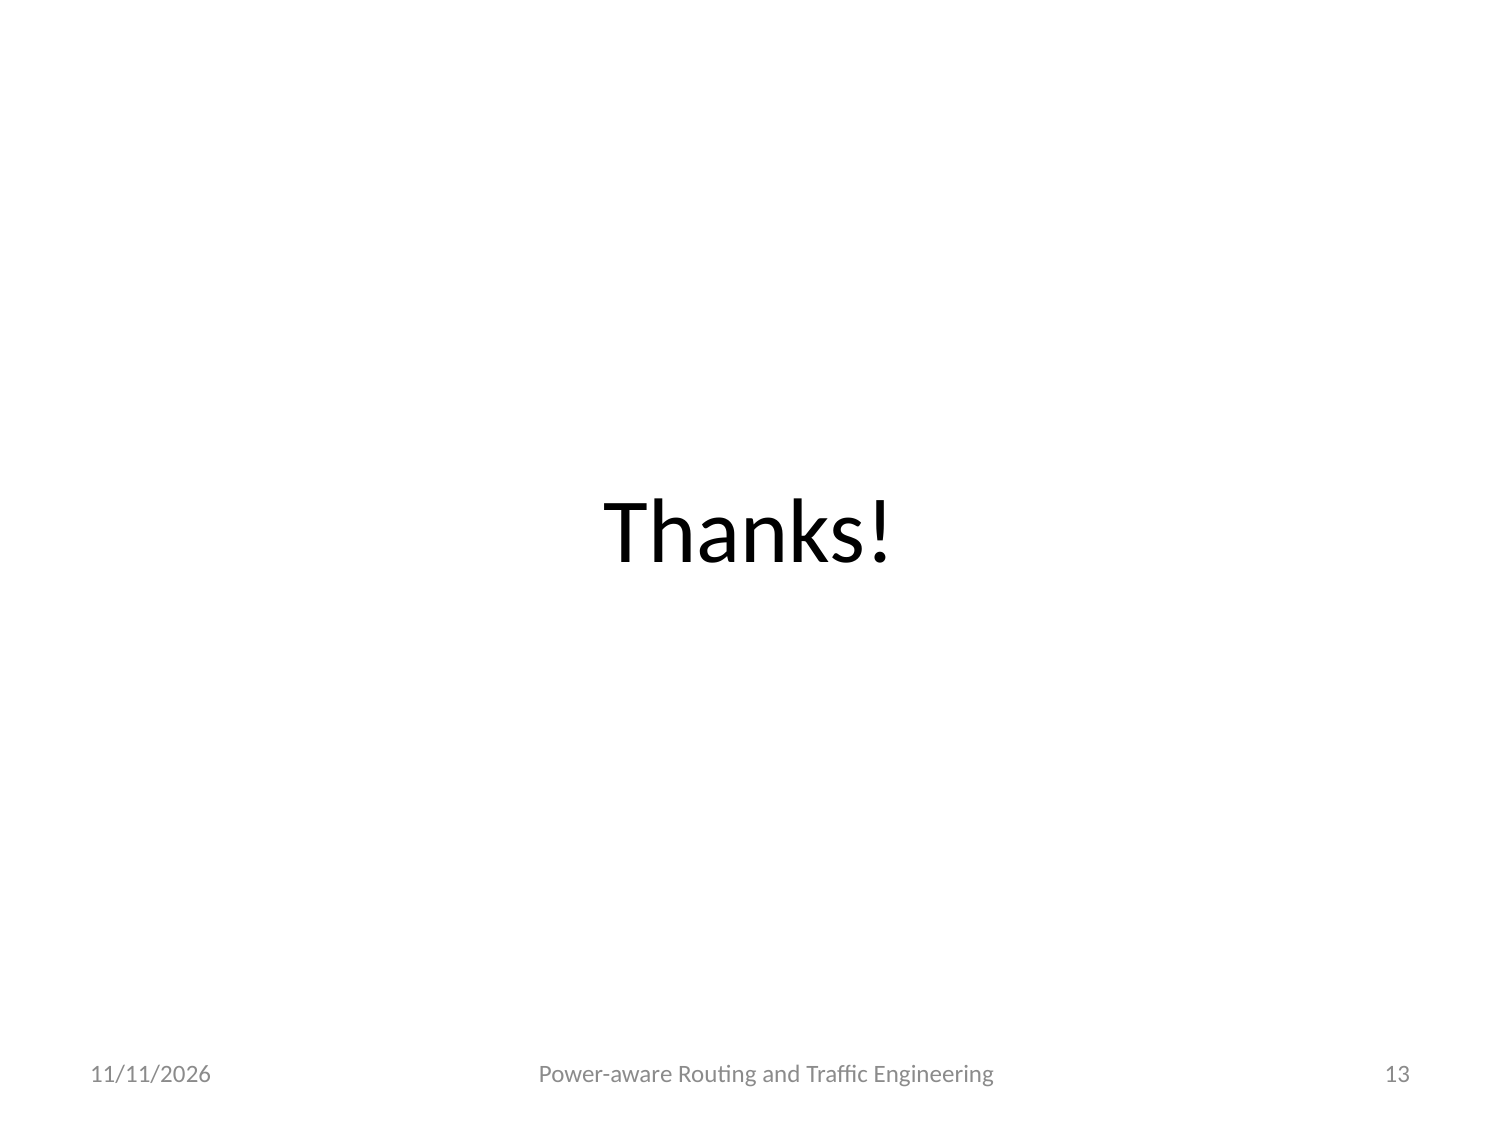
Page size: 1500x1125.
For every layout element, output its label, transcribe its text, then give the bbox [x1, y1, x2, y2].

footer Power-aware Routing and Traffic Engineering [512, 1042, 1022, 1103]
slide_number 13 [1074, 1042, 1425, 1103]
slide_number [75, 1042, 425, 1103]
title Thanks! [75, 432, 1425, 621]
